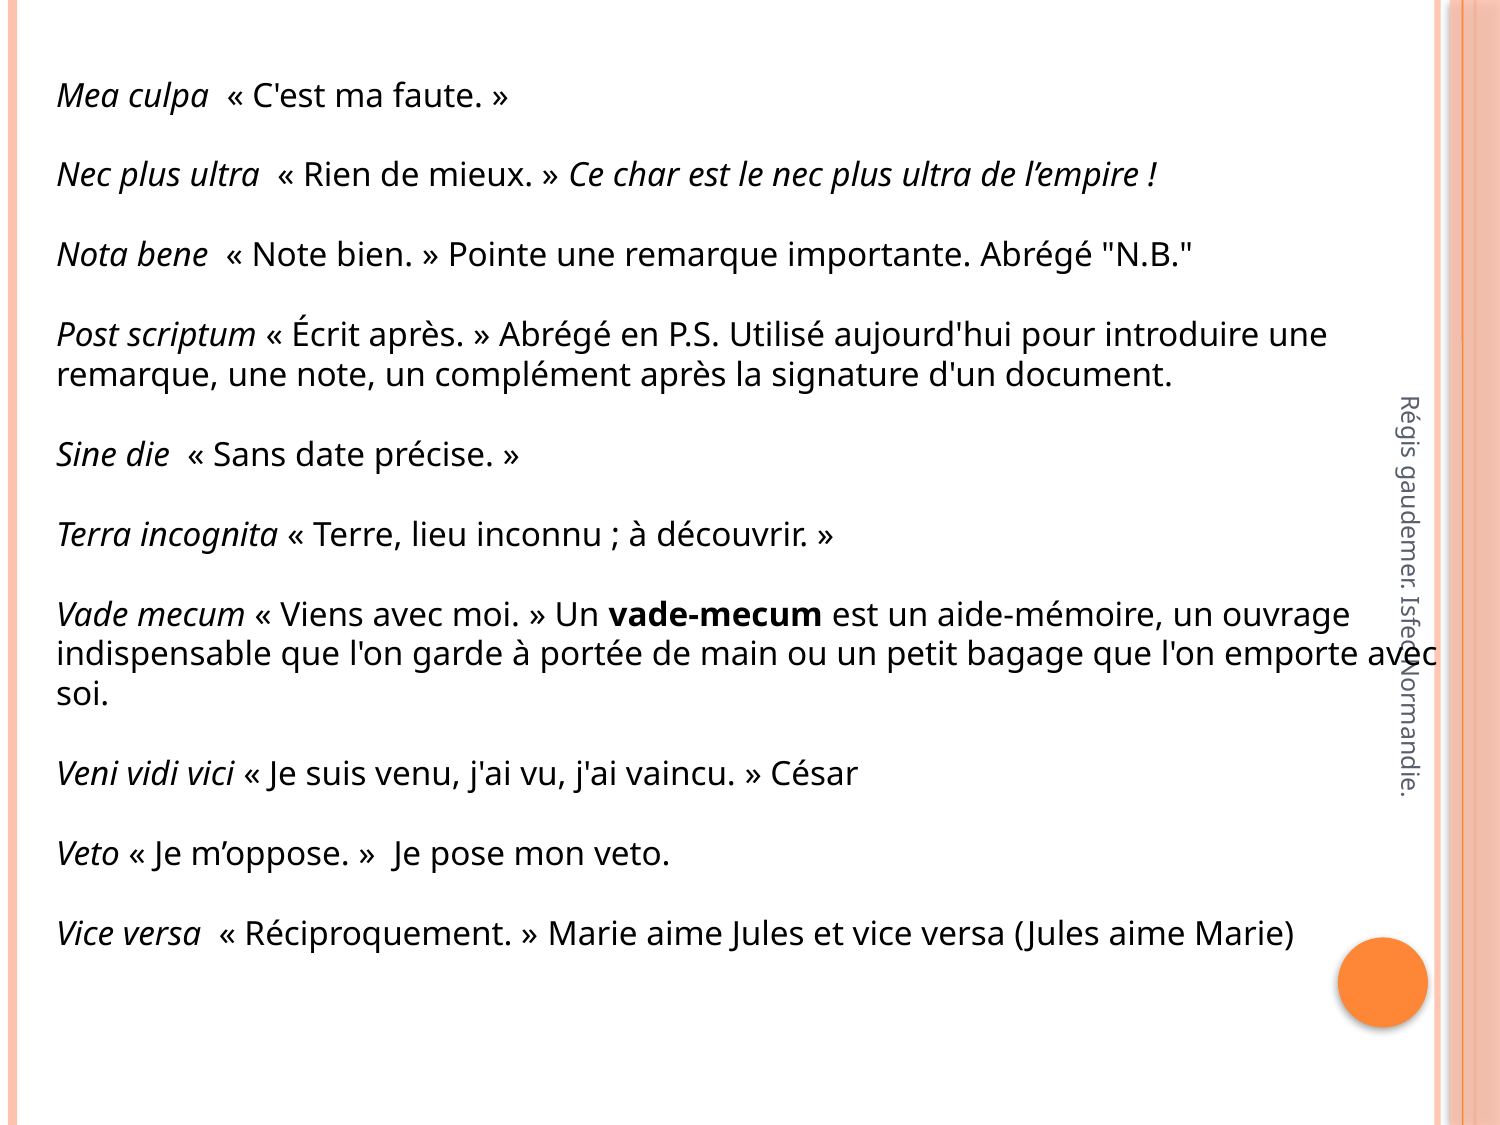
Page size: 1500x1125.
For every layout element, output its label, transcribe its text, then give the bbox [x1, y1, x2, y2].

text_box Mea culpa « C'est ma faute. » Nec plus ultra « Rien de mieux. » Ce char est le nec plus ultra de l’empire ! Nota bene « Note bien. » Pointe une remarque importante. Abrégé "N.B." Post scriptum « Écrit après. » Abrégé en P.S. Utilisé aujourd'hui pour introduire une remarque, une note, un complément après la signature d'un document. Sine die « Sans date précise. » Terra incognita « Terre, lieu inconnu ; à découvrir. » Vade mecum « Viens avec moi. » Un vade-mecum est un aide-mémoire, un ouvrage indispensable que l'on garde à portée de main ou un petit bagage que l'on emporte avec soi. Veni vidi vici « Je suis venu, j'ai vu, j'ai vaincu. » César Veto « Je m’oppose. » Je pose mon veto. Vice versa « Réciproquement. » Marie aime Jules et vice versa (Jules aime Marie) [41, 66, 1471, 1000]
footer Régis gaudemer. Isfec Normandie. [1379, 380, 1440, 906]
